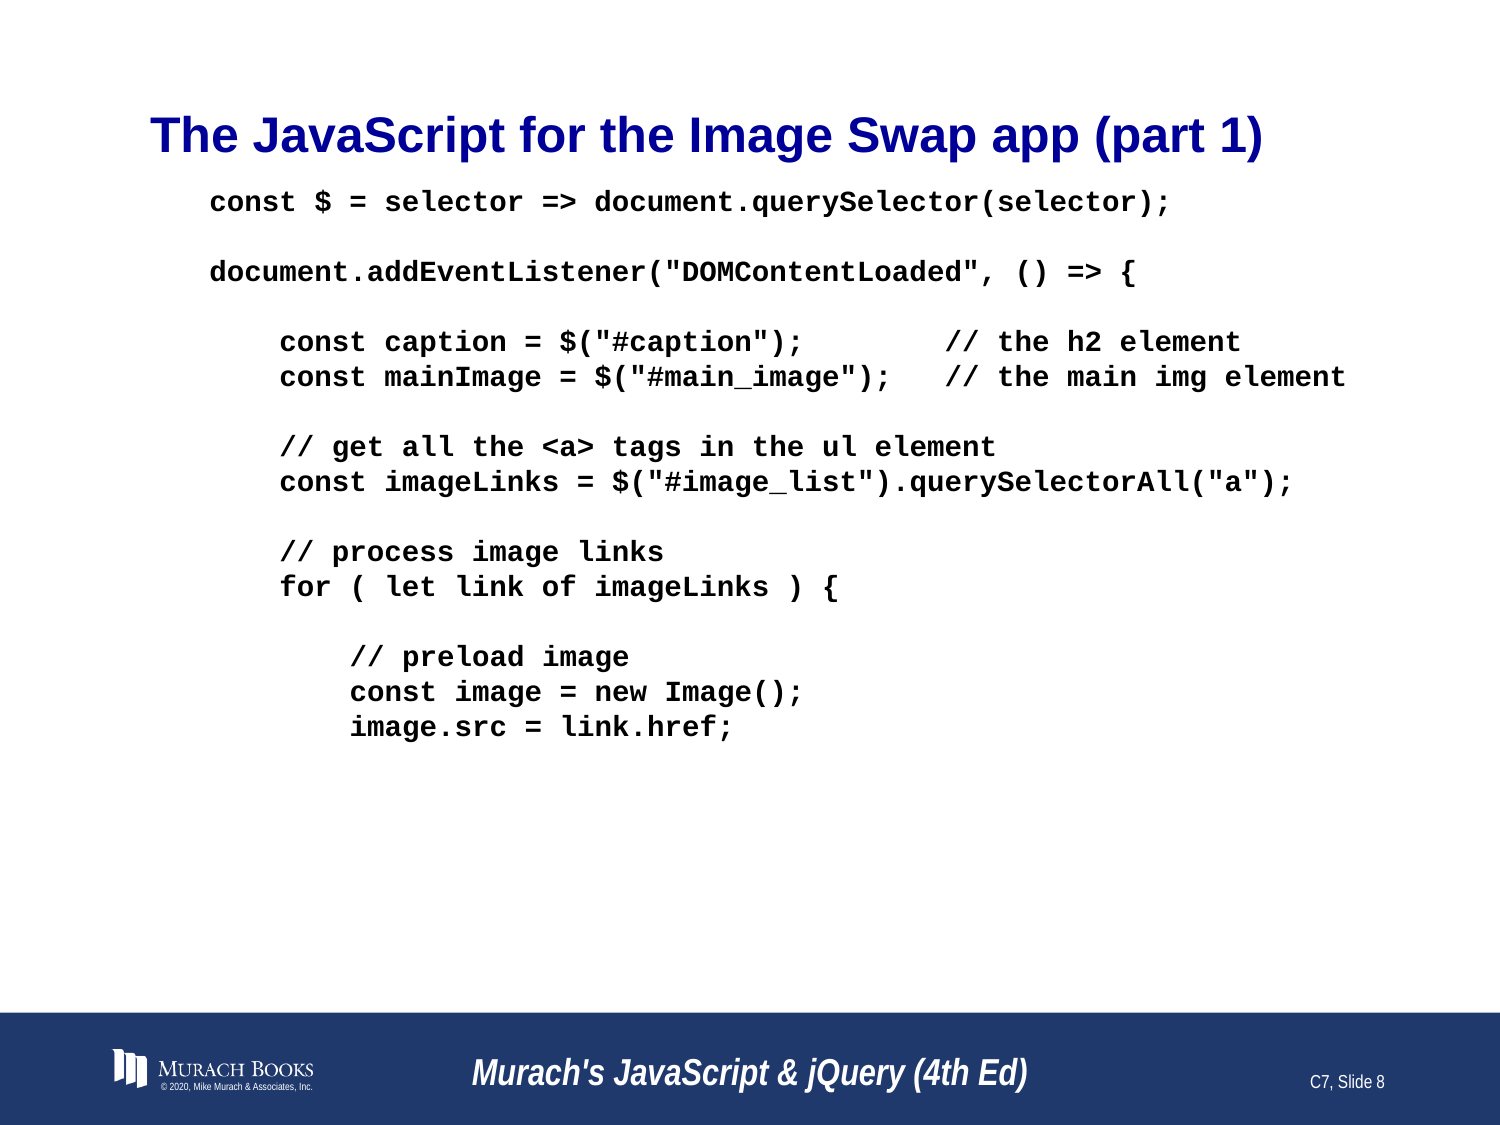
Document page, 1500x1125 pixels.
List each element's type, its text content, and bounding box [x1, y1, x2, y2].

slide_number Murach's JavaScript & jQuery (4th Ed) [463, 1025, 1050, 1100]
slide_number C7, Slide 8 [1087, 1025, 1400, 1100]
title The JavaScript for the Image Swap app (part 1) [150, 102, 1350, 164]
list const $ = selector => document.querySelector(selector); document.addEventListener("DOMContentLoaded", () => { const caption = $("#caption"); // the h2 element const mainImage = $("#main_image"); // the main img element // get all the <a> tags in the ul element const imageLinks = $("#image_list").querySelectorAll("a"); // process image links for ( let link of imageLinks ) { // preload image const image = new Image(); image.src = link.href; [137, 174, 1363, 975]
footer © 2020, Mike Murach & Associates, Inc. [12, 1025, 463, 1100]
